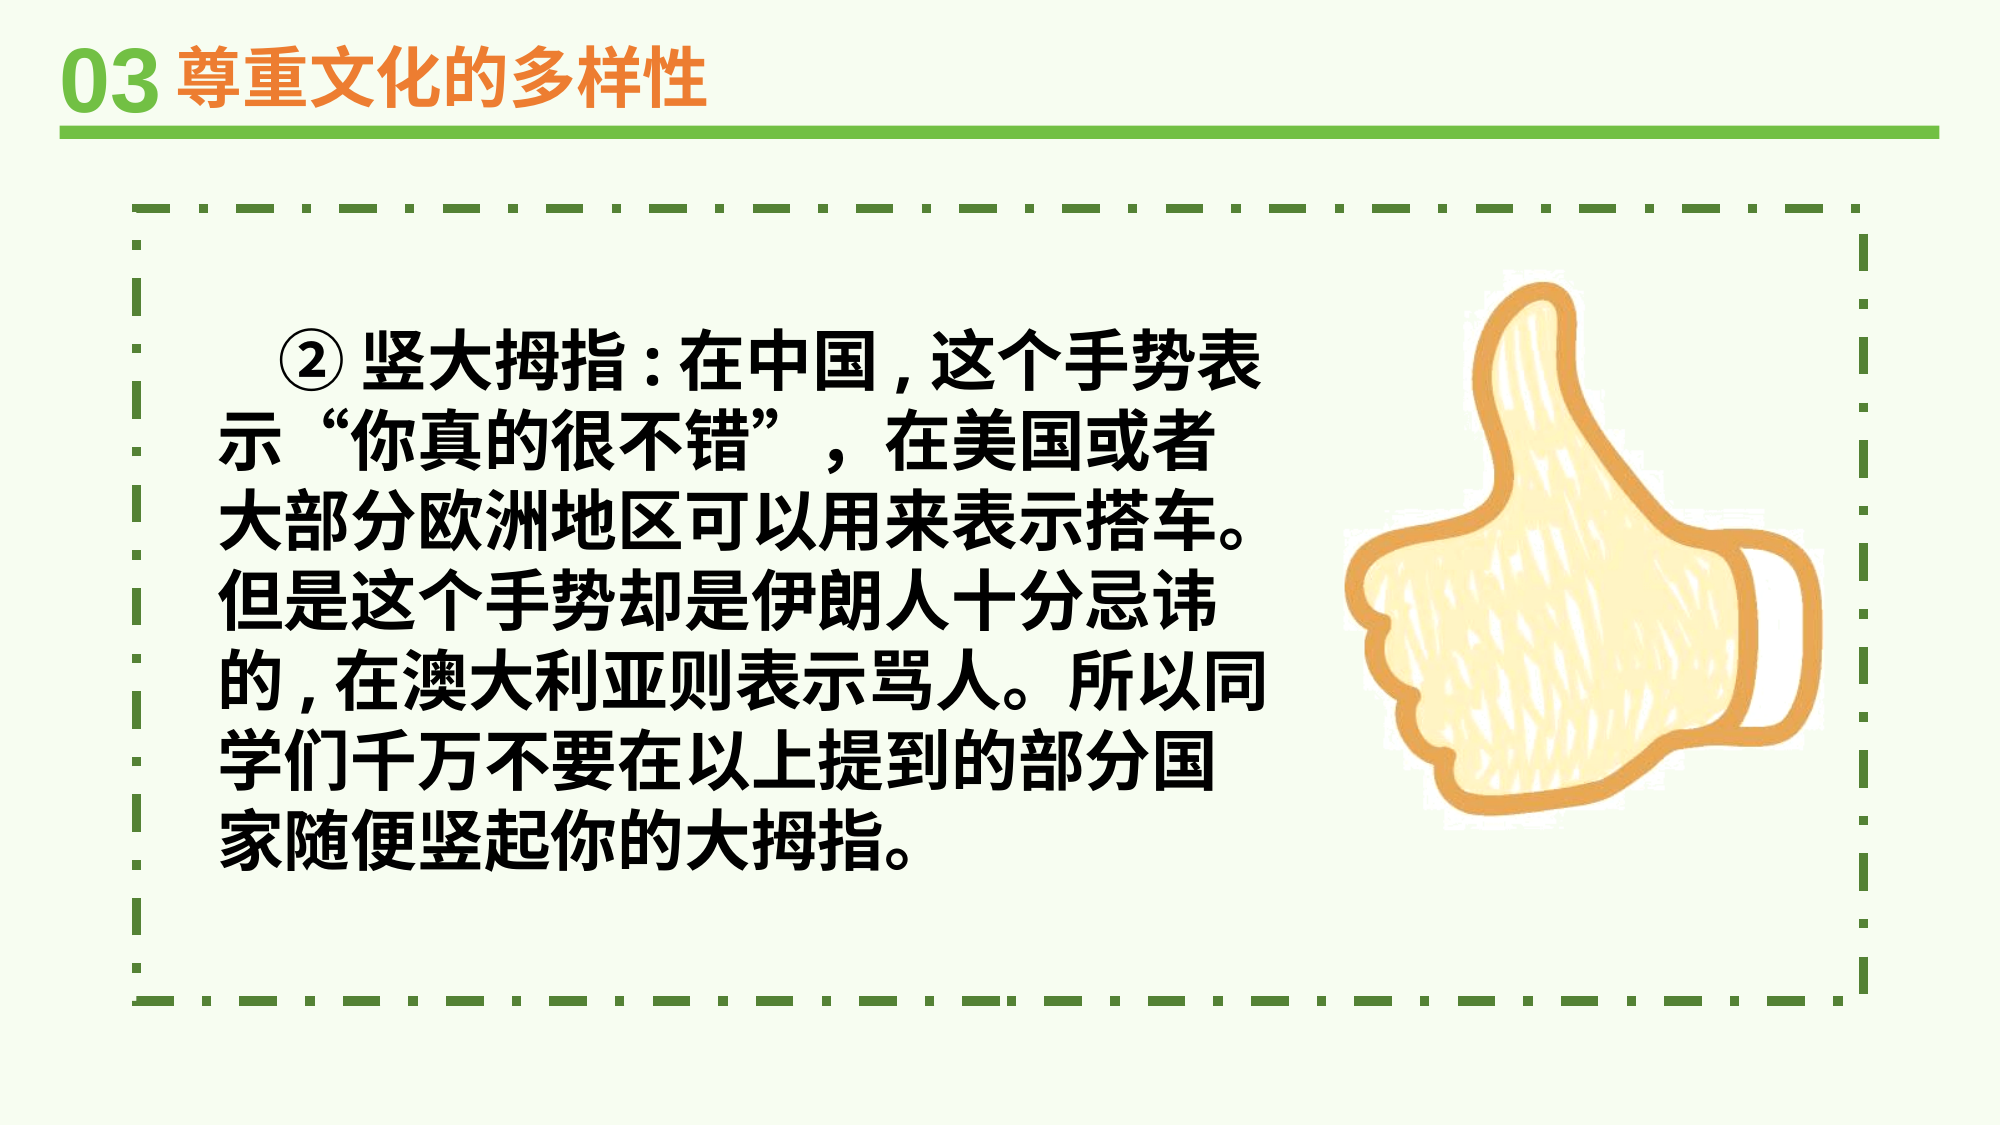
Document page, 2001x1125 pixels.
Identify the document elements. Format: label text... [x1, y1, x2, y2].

text_box [135, 208, 1865, 1002]
text_box 尊重文化的多样性 [161, 28, 811, 123]
text_box [59, 125, 1940, 140]
text_box 03 [59, 24, 161, 128]
picture [1265, 231, 1903, 869]
